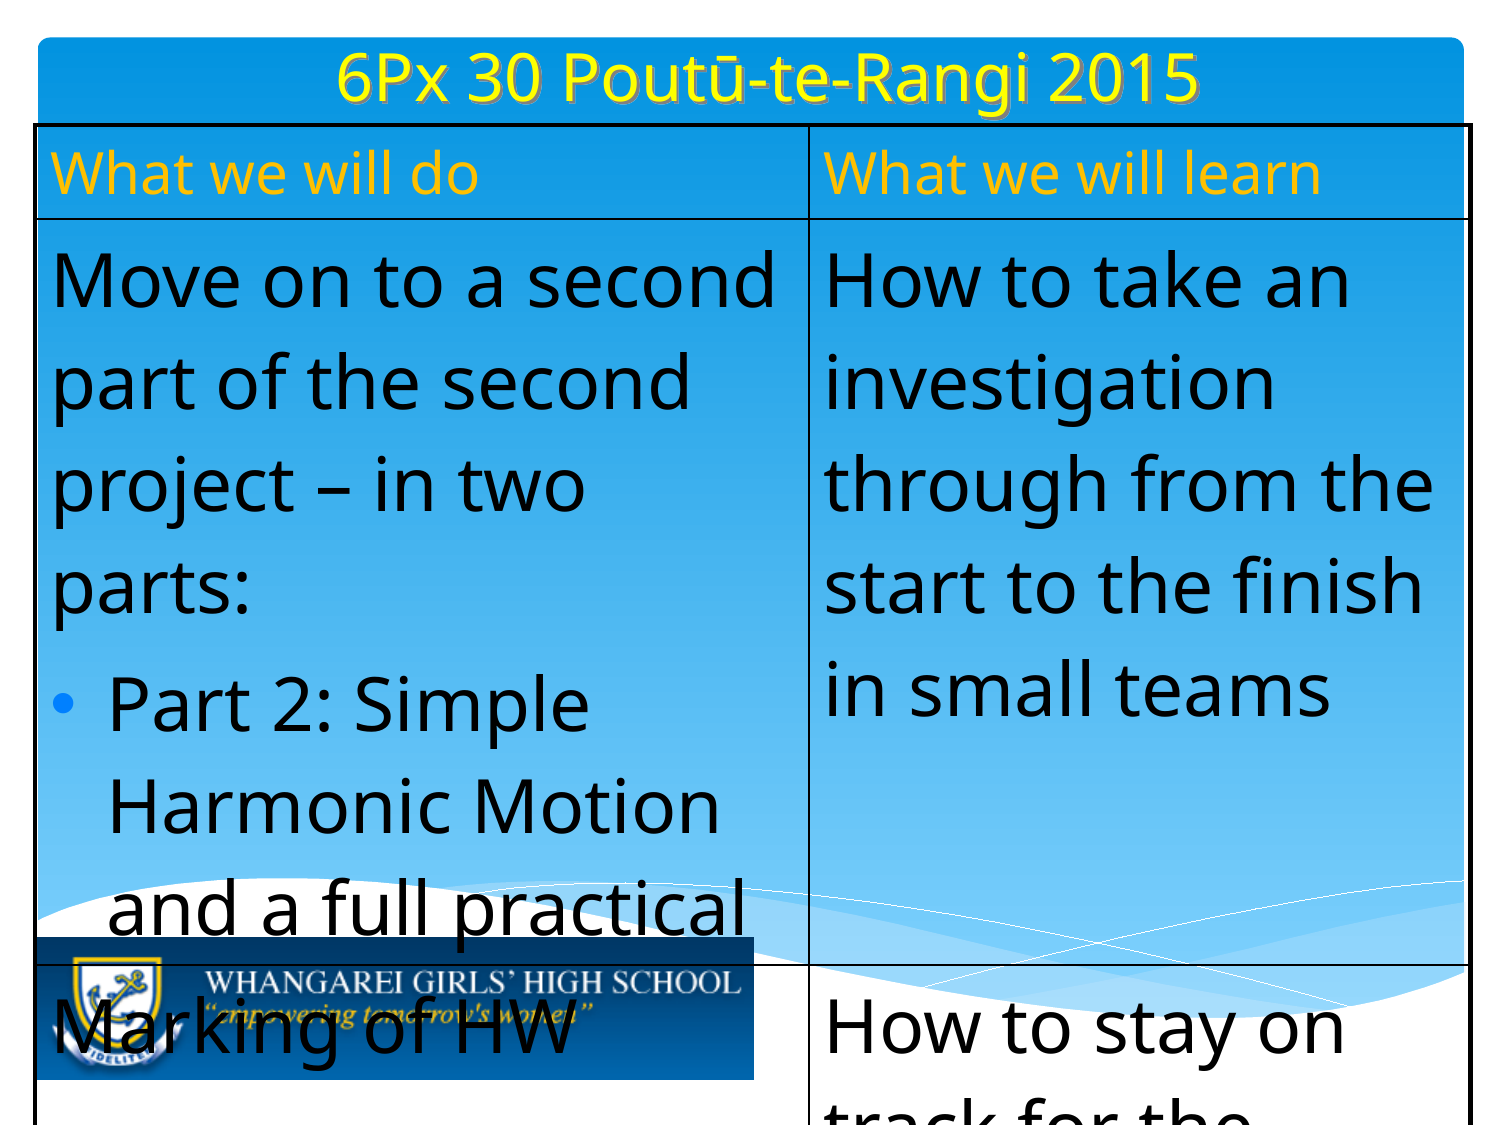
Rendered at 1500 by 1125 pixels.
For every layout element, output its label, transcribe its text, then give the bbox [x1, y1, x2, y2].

table_header What we will learn [810, 127, 1468, 218]
text_box 6Px 30 Poutū-te-Rangi 2015 [162, 24, 1375, 123]
table_cell How to stay on track for the assessment [810, 966, 1468, 1125]
table_cell How to take an investigation through from the start to the finish in small teams [810, 220, 1468, 964]
table_cell Marking of HW [37, 966, 808, 1125]
picture [37, 937, 754, 1080]
table_cell Move on to a second part of the second project – in two parts: Part 2: Simple Harmonic Motion and a full practical [37, 220, 808, 964]
table_header What we will do [37, 127, 808, 218]
